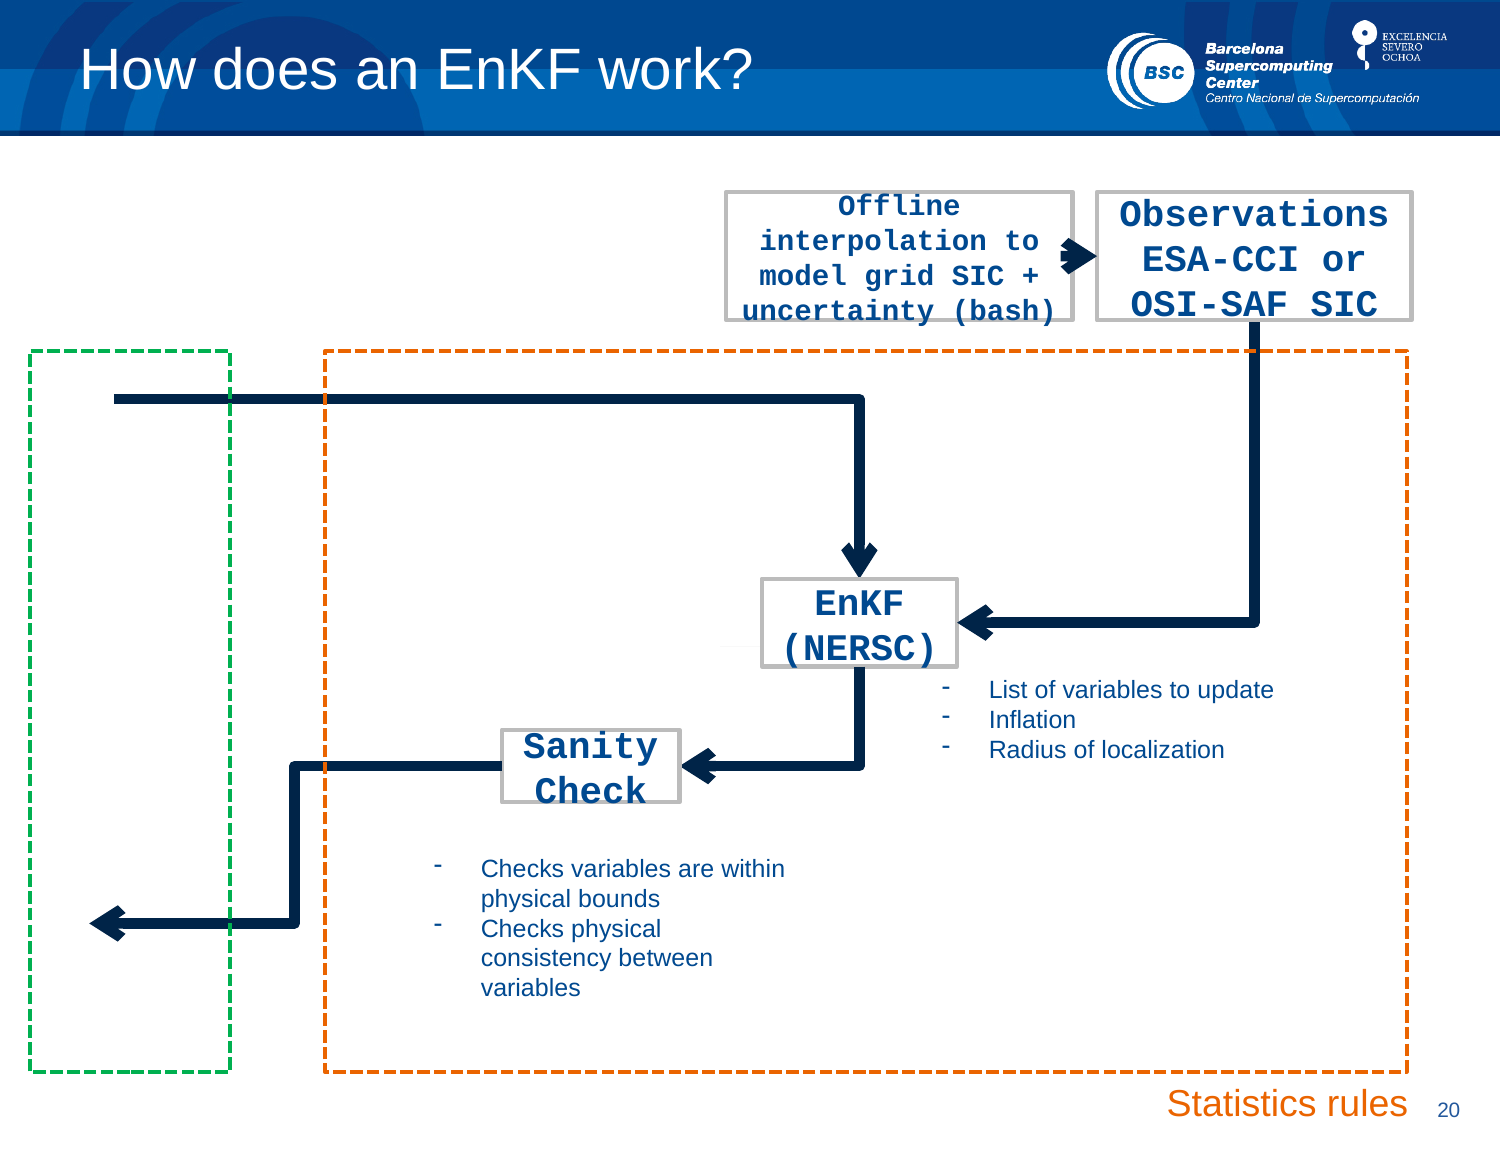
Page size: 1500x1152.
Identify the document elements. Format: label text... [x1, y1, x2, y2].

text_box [719, 626, 820, 807]
text_box Offline interpolation to model grid SIC + uncertainty (bash) [724, 190, 1075, 322]
text_box [28, 349, 232, 1074]
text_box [956, 320, 1255, 623]
text_box List of variables to update Inflation Radius of localization [927, 666, 1313, 772]
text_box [88, 765, 503, 924]
text_box Checks variables are within physical bounds Checks physical consistency between variables [419, 844, 805, 1010]
text_box Observations ESA-CCI or OSI-SAF SIC [1095, 190, 1414, 322]
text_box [1072, 255, 1098, 259]
text_box Statistics rules [1151, 1071, 1495, 1132]
text_box [323, 349, 1409, 1074]
title How does an EnKF work? [65, 23, 1081, 138]
picture [0, 0, 1500, 136]
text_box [113, 398, 860, 579]
